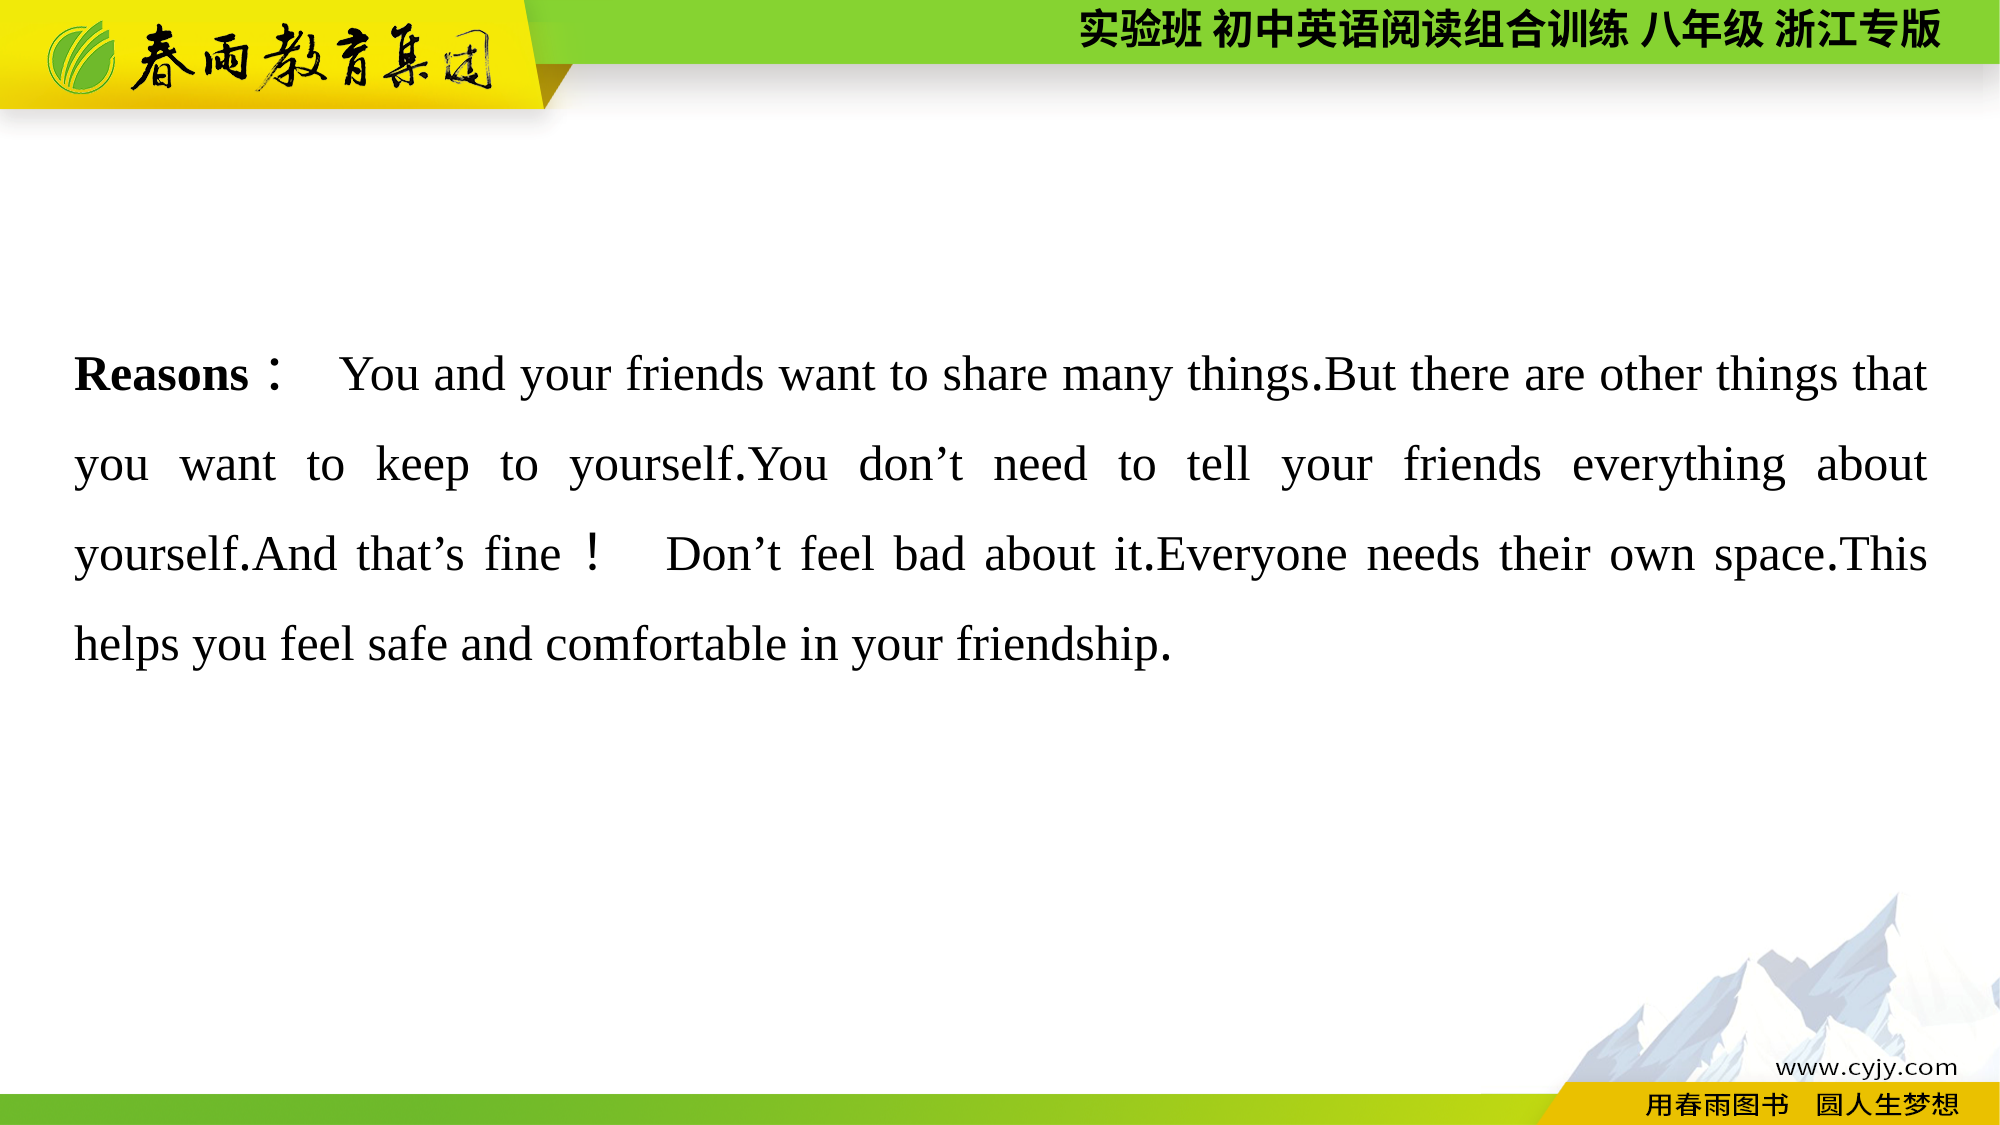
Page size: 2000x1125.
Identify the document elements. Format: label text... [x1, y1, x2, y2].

picture [0, 0, 2000, 1125]
list Reasons： You and your friends want to share many things.But there are other things that you want to keep to yourself.You don’t need to tell your friends everything about yourself.And that’s fine！ Don’t feel bad about it.Everyone needs their own space.This helps you feel safe and comfortable in your friendship. [59, 302, 1944, 670]
